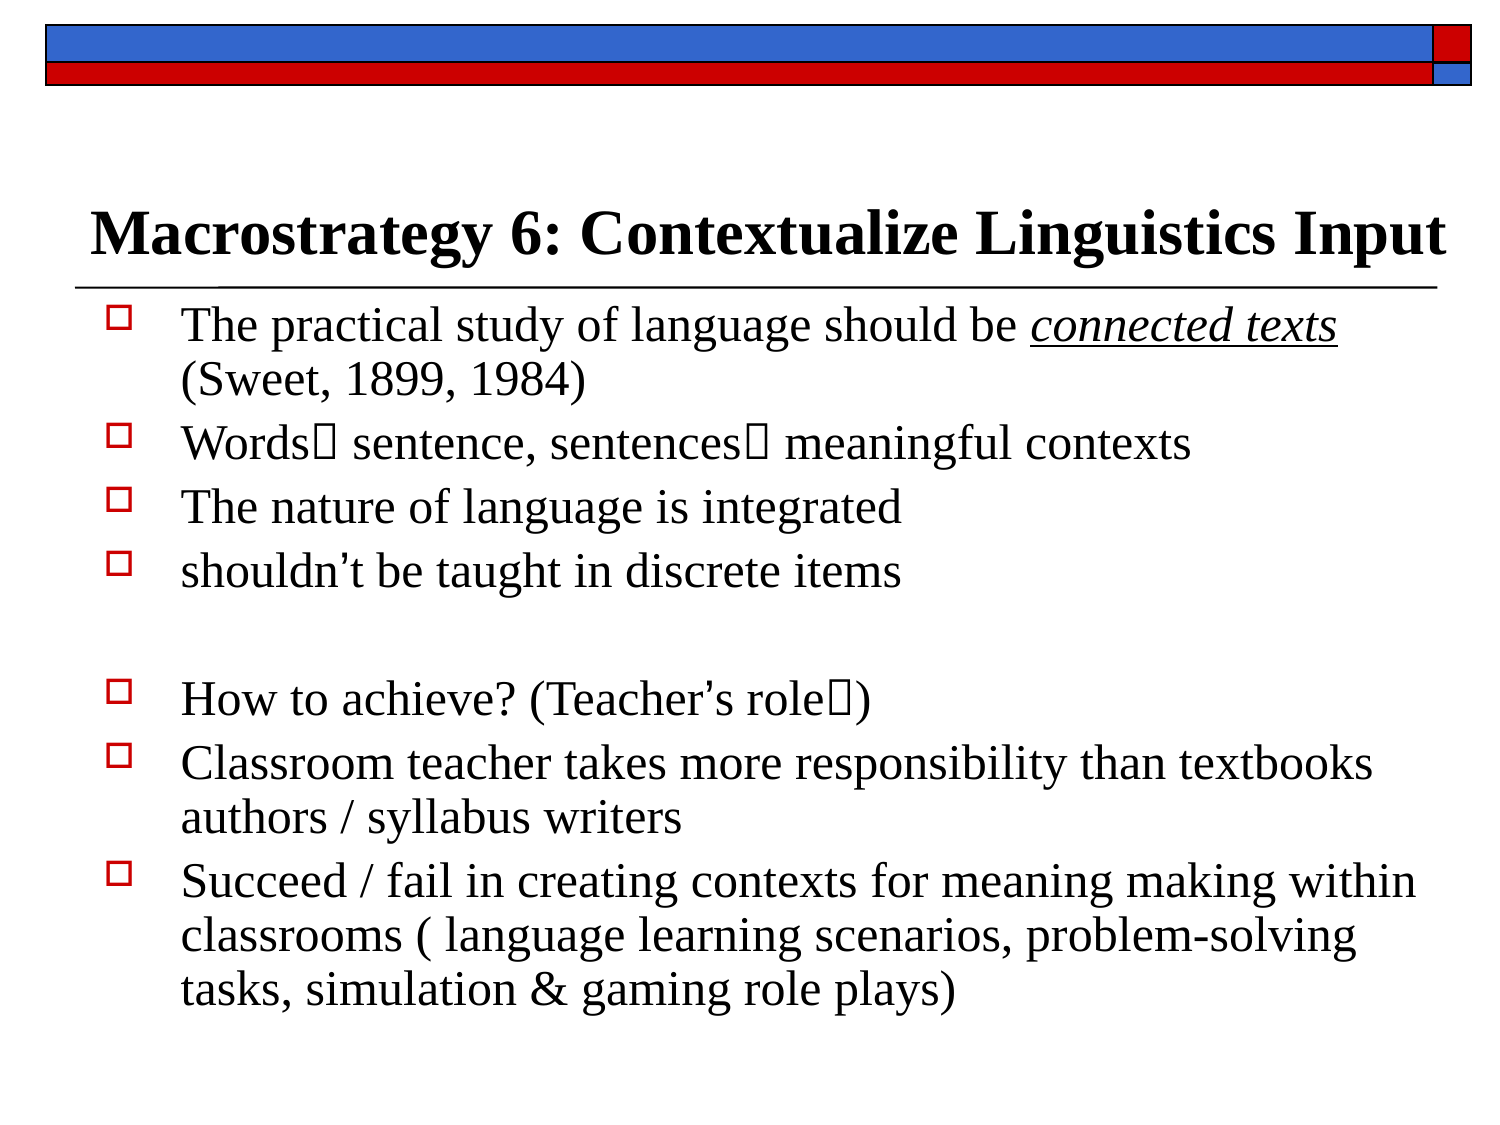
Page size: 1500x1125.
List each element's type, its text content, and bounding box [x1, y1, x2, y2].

list The practical study of language should be connected texts (Sweet, 1899, 1984) Words sentence, sentences meaningful contexts The nature of language is integrated shouldn’t be taught in discrete items How to achieve? (Teacher’s role) Classroom teacher takes more responsibility than textbooks authors / syllabus writers Succeed / fail in creating contexts for meaning making within classrooms ( language learning scenarios, problem-solving tasks, simulation & gaming role plays) [88, 290, 1436, 1083]
title Macrostrategy 6: Contextualize Linguistics Input [74, 87, 1471, 276]
